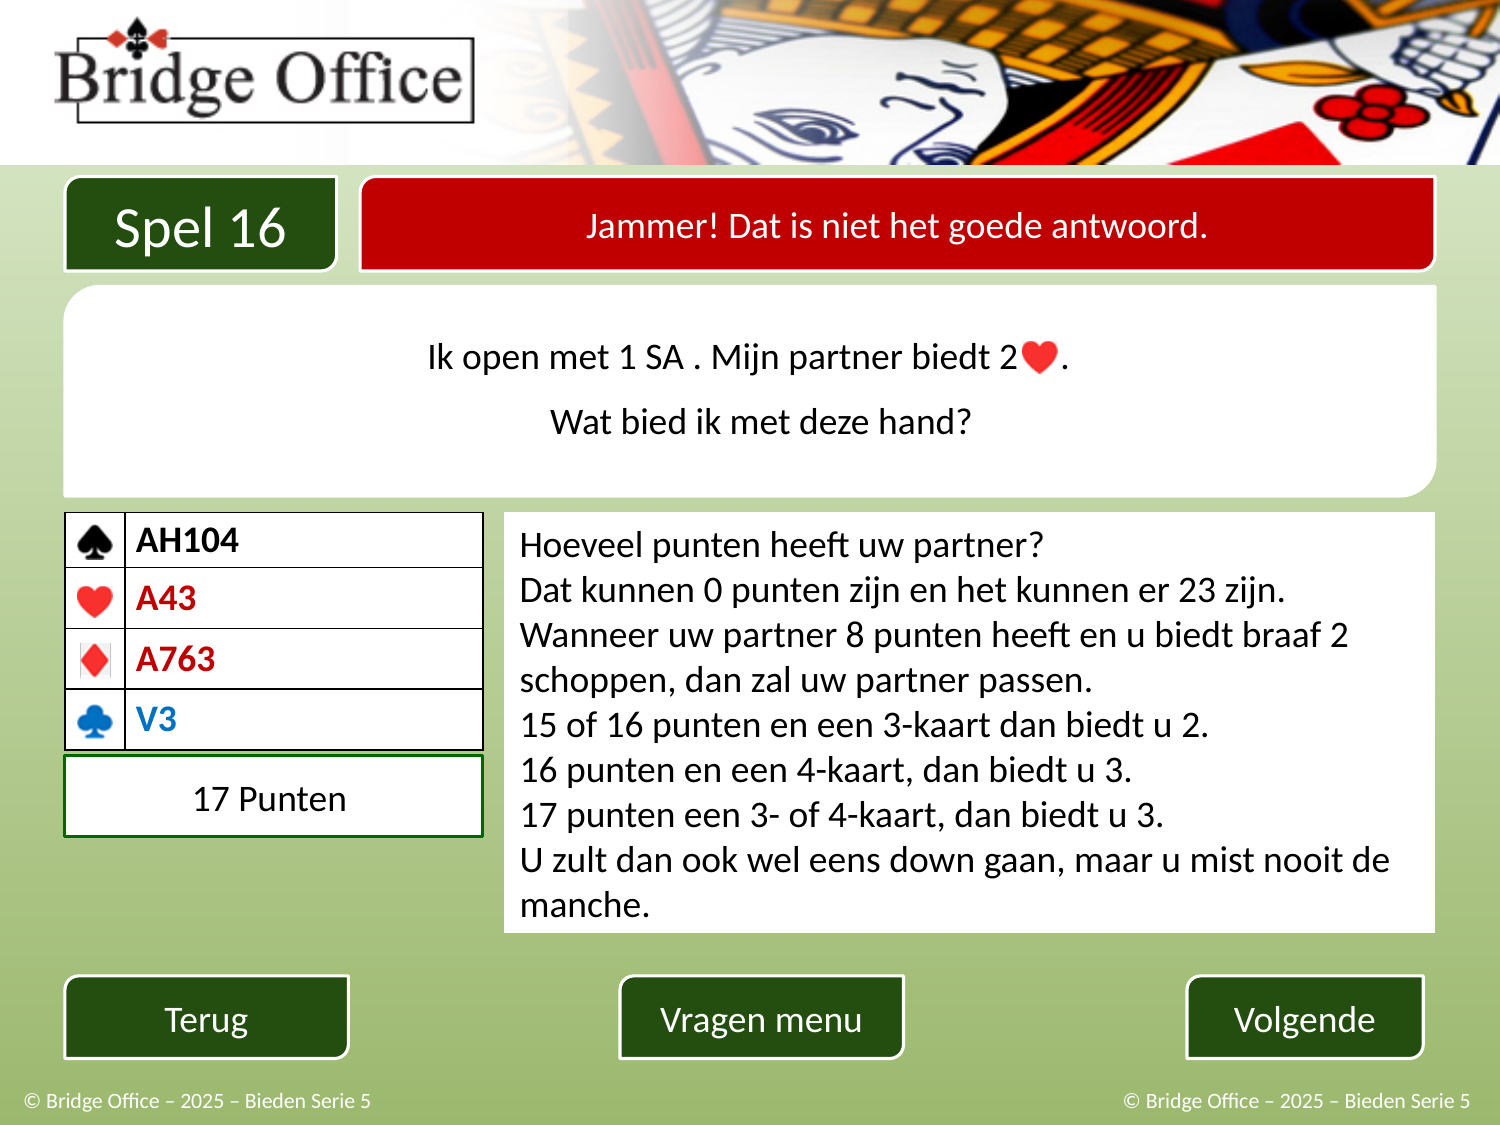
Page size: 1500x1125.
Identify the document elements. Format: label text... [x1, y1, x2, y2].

text_box Jammer! Dat is niet het goede antwoord. [358, 179, 1437, 273]
text_box © Bridge Office – 2025 – Bieden Serie 5 [8, 1079, 393, 1121]
text_box Vragen menu [618, 974, 906, 1061]
picture [77, 524, 114, 561]
table_header AH104 [126, 513, 482, 567]
text_box Terug [63, 974, 350, 1061]
text_box [63, 284, 1437, 498]
picture [1022, 341, 1059, 374]
table_header [66, 513, 124, 567]
text_box Hoeveel punten heeft uw partner? Dat kunnen 0 punten zijn en het kunnen er 23 zijn. Wanneer uw partner 8 punten heeft en u biedt braaf 2 schoppen, dan zal uw partner passen. 15 of 16 punten en een 3-kaart dan biedt u 2. 16 punten en een 4-kaart, dan biedt u 3. 17 punten een 3- of 4-kaart, dan biedt u 3. U zult dan ook wel eens down gaan, maar u mist nooit de manche. [504, 512, 1435, 933]
table_cell [66, 629, 124, 688]
table_cell A43 [126, 568, 482, 628]
text_box © Bridge Office – 2025 – Bieden Serie 5 [1107, 1079, 1500, 1121]
text_box 17 Punten [63, 754, 484, 838]
text_box Wat bied ik met deze hand? [528, 389, 995, 450]
text_box Spel 16 [63, 179, 339, 273]
table_cell A763 [126, 629, 482, 688]
picture [0, 0, 1500, 166]
text_box Volgende [1185, 974, 1425, 1061]
picture [77, 585, 114, 618]
picture [77, 703, 114, 740]
text_box Ik open met 1 SA . Mijn partner biedt 2 . [394, 324, 1104, 385]
table_cell [66, 568, 124, 628]
picture [77, 643, 114, 679]
table_cell [66, 690, 124, 749]
table_cell V3 [126, 690, 482, 749]
